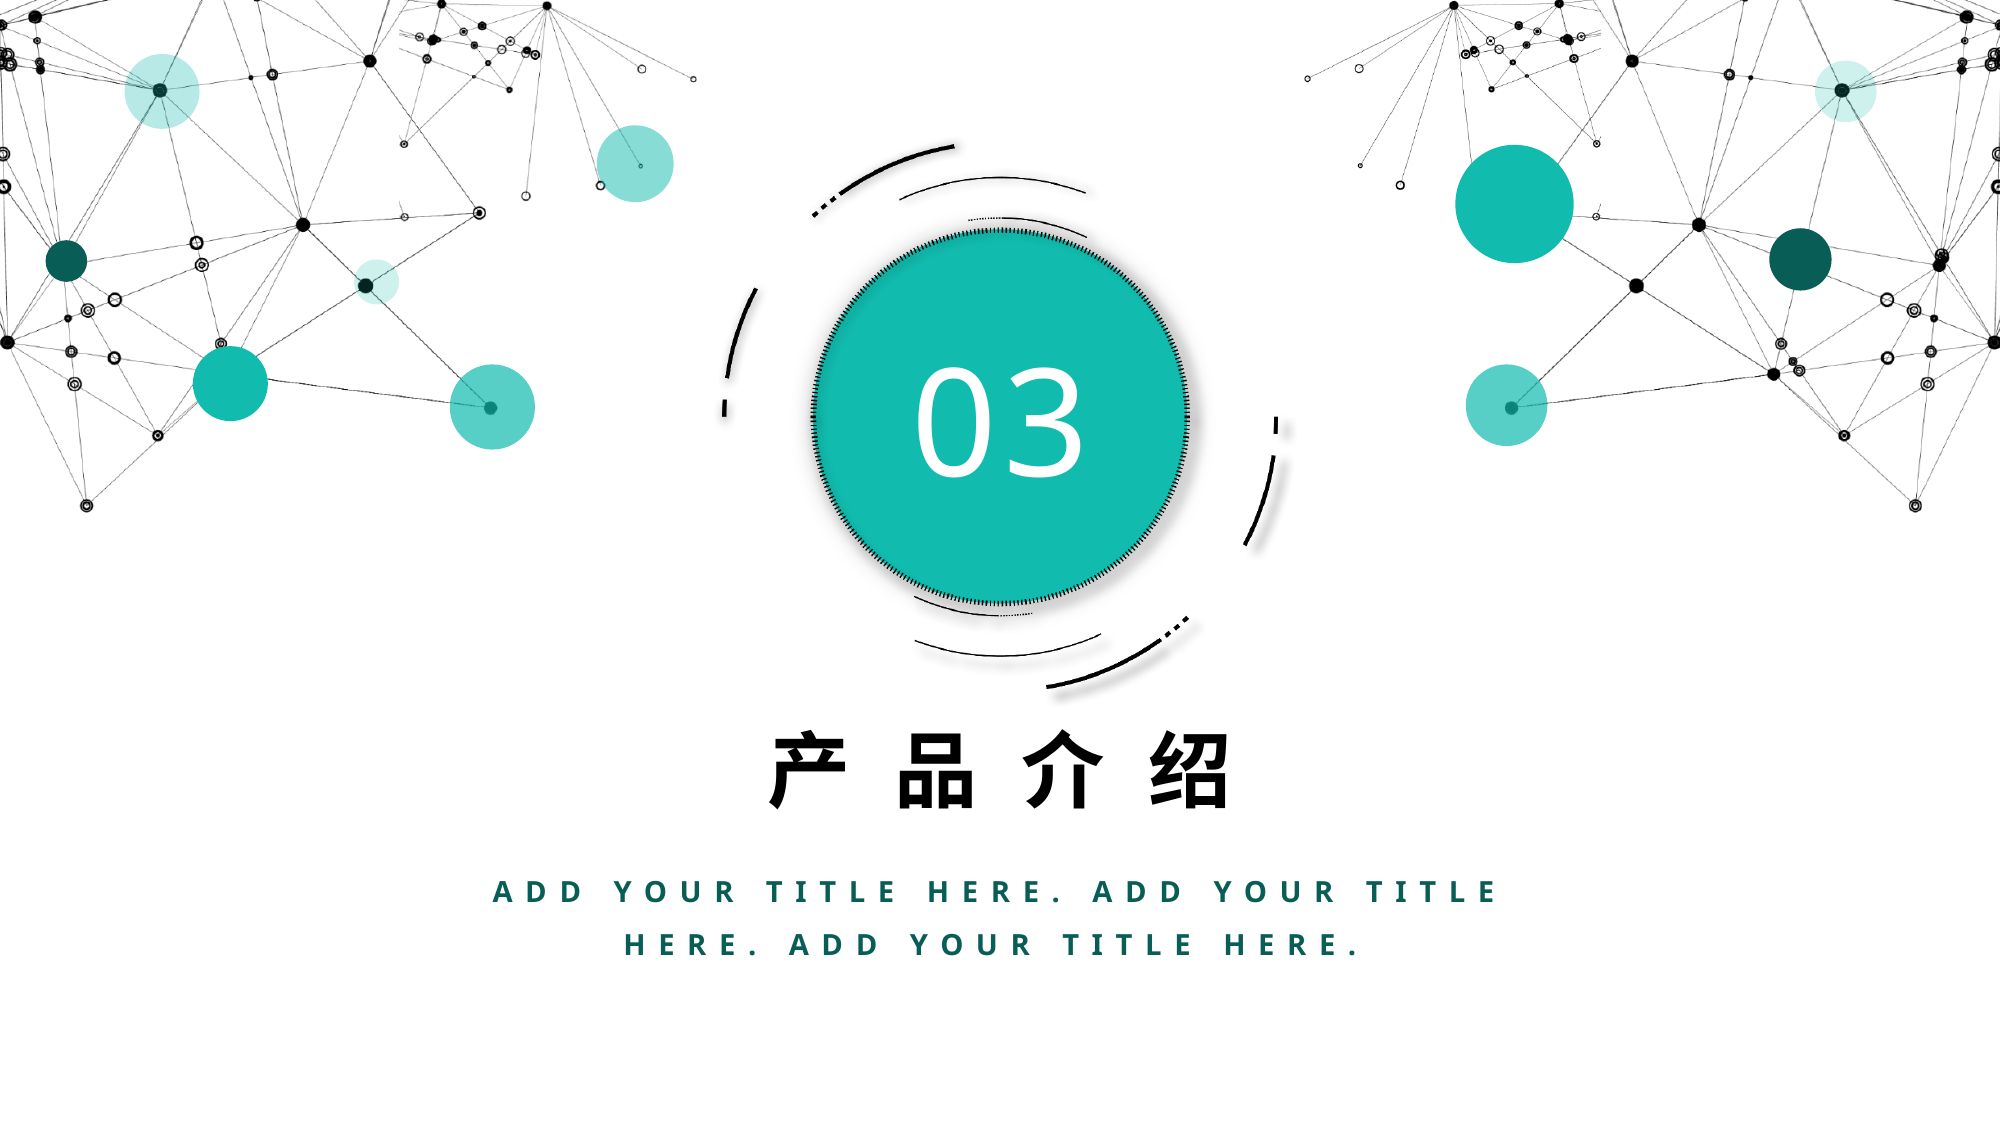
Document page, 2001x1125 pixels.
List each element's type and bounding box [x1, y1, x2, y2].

text_box [0, 0, 2000, 564]
text_box [439, 144, 1561, 964]
